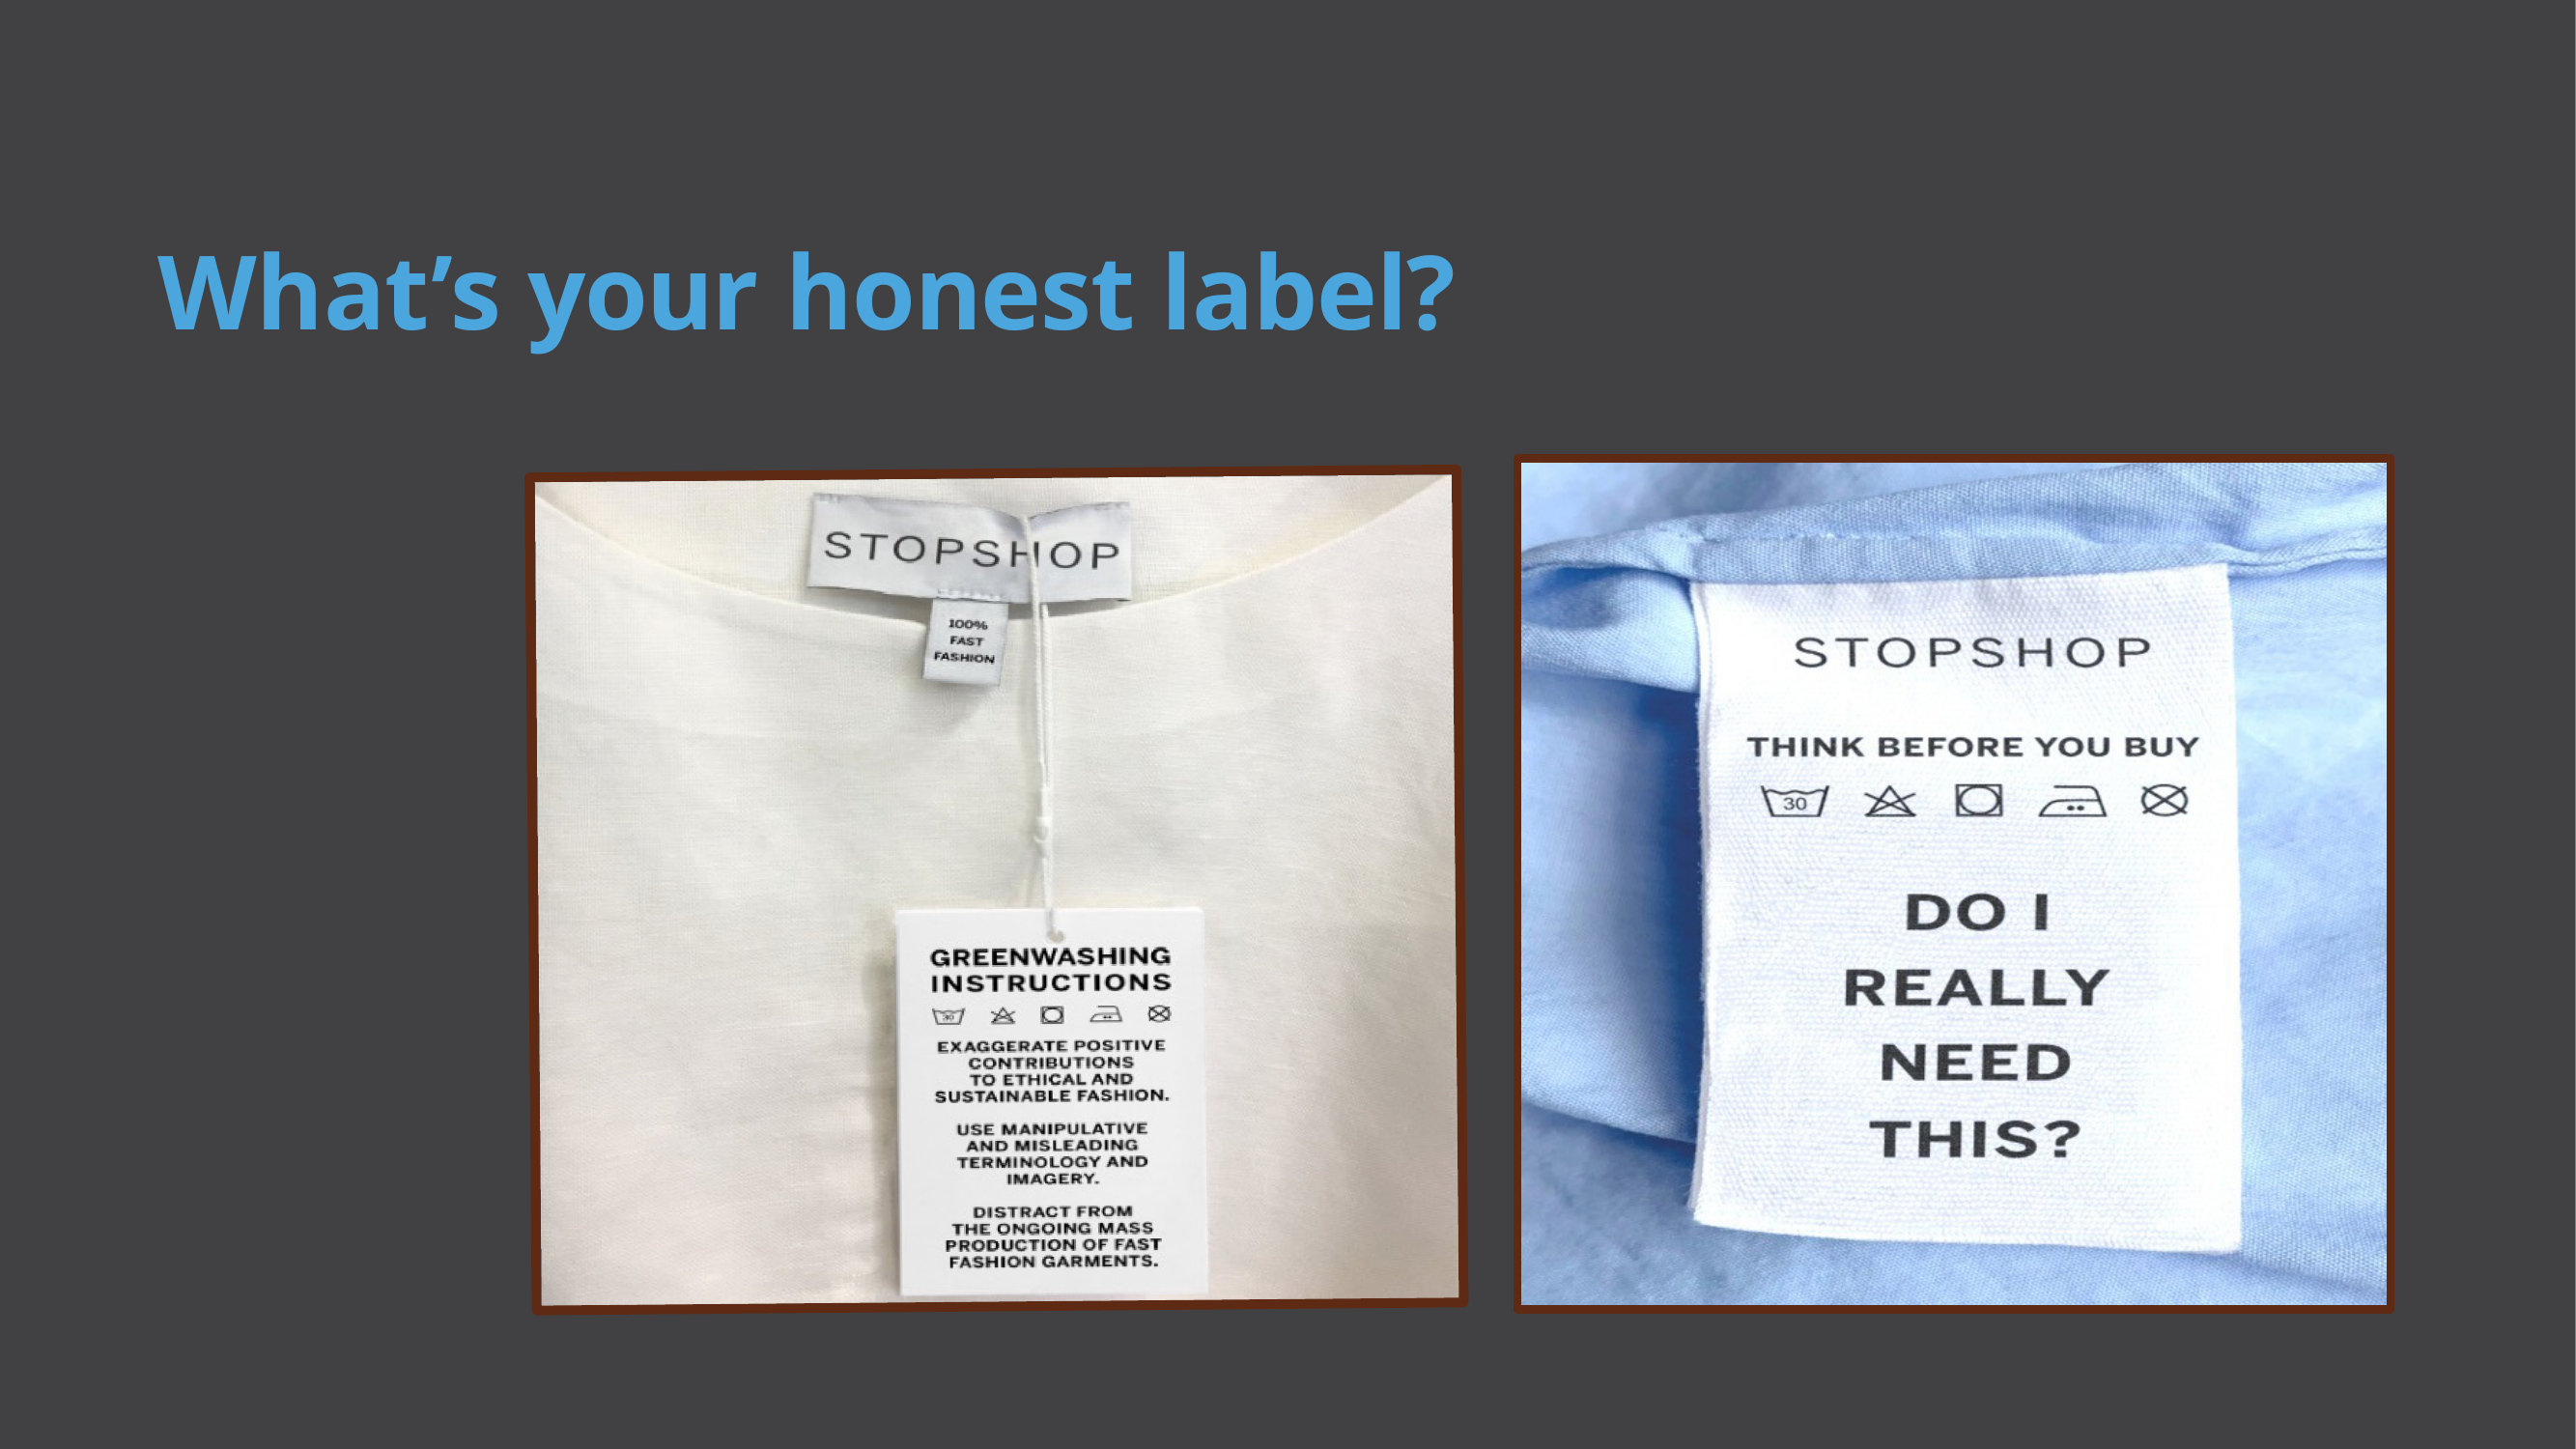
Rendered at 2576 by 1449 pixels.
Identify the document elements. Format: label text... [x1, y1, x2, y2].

title What’s your honest label? [156, 225, 1458, 469]
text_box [524, 464, 1469, 1316]
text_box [1513, 453, 2395, 1315]
